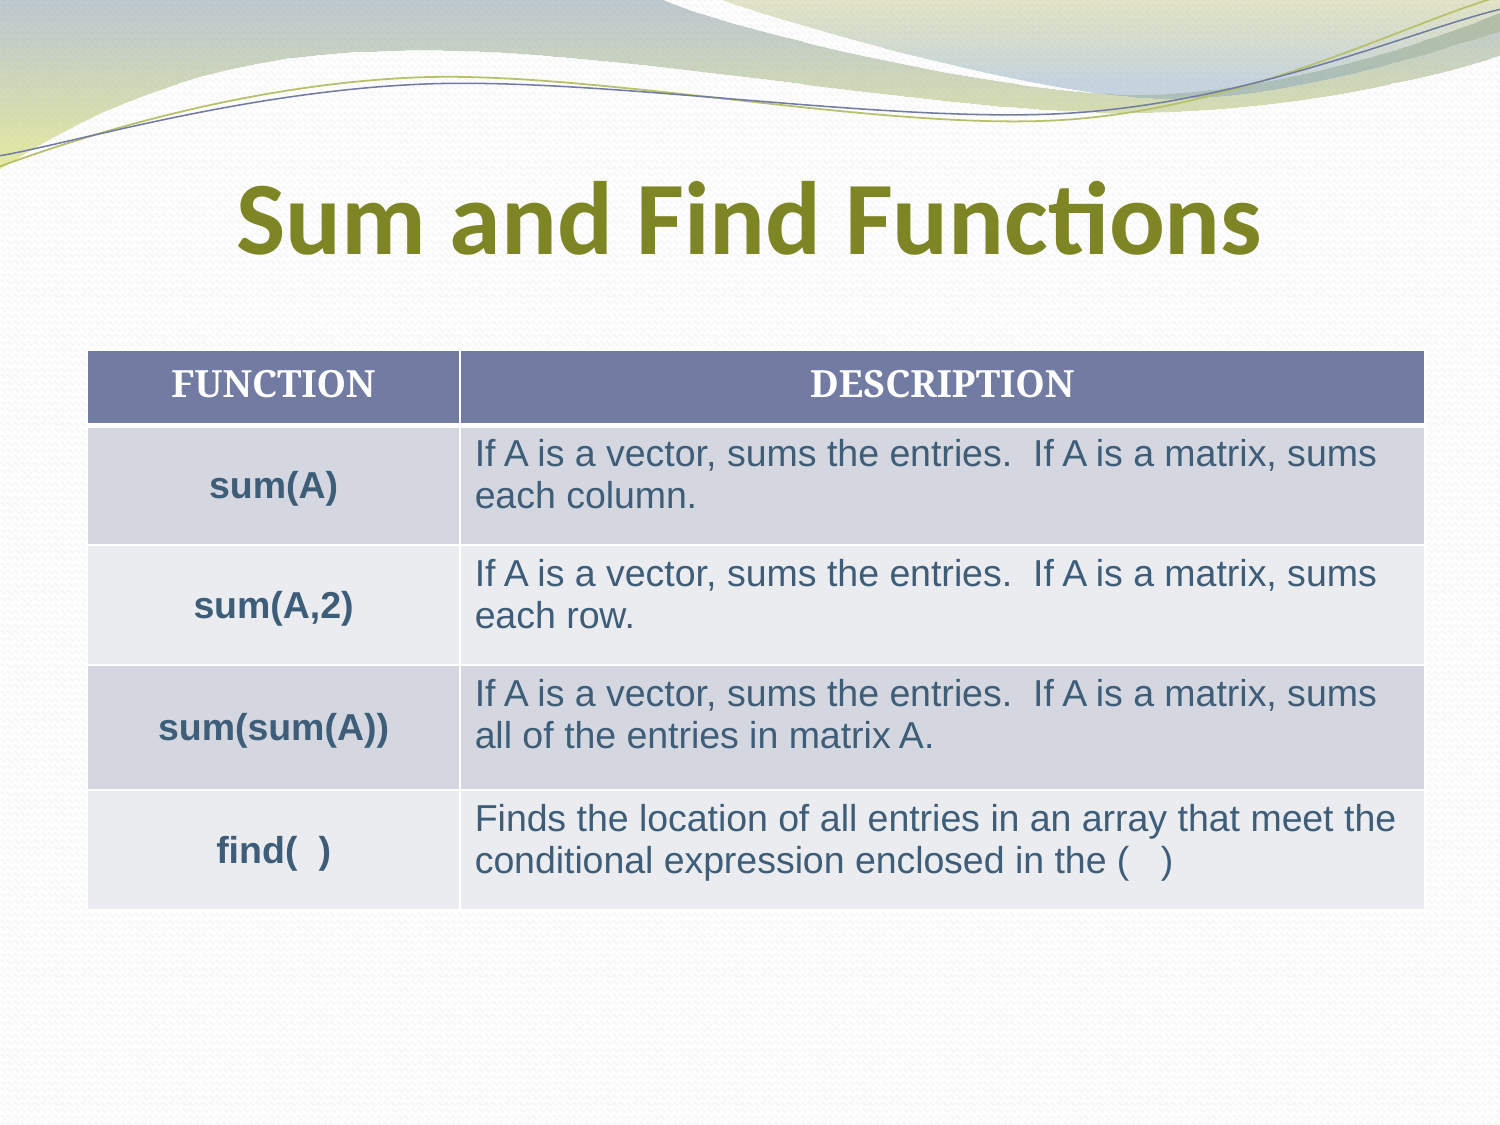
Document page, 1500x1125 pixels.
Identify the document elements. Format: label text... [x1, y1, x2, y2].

table_header DESCRIPTION [461, 351, 1424, 423]
table_cell sum(A,2) [88, 546, 459, 664]
table_cell If A is a vector, sums the entries. If A is a matrix, sums each column. [461, 428, 1424, 544]
table_cell find( ) [88, 791, 459, 909]
table_header FUNCTION [88, 351, 459, 423]
title Sum and Find Functions [75, 87, 1425, 275]
table_cell sum(sum(A)) [88, 666, 459, 789]
table_cell sum(A) [88, 428, 459, 544]
table_cell If A is a vector, sums the entries. If A is a matrix, sums all of the entries in matrix A. [461, 666, 1424, 789]
table_cell If A is a vector, sums the entries. If A is a matrix, sums each row. [461, 546, 1424, 664]
table_cell Finds the location of all entries in an array that meet the conditional expression enclosed in the ( ) [461, 791, 1424, 909]
